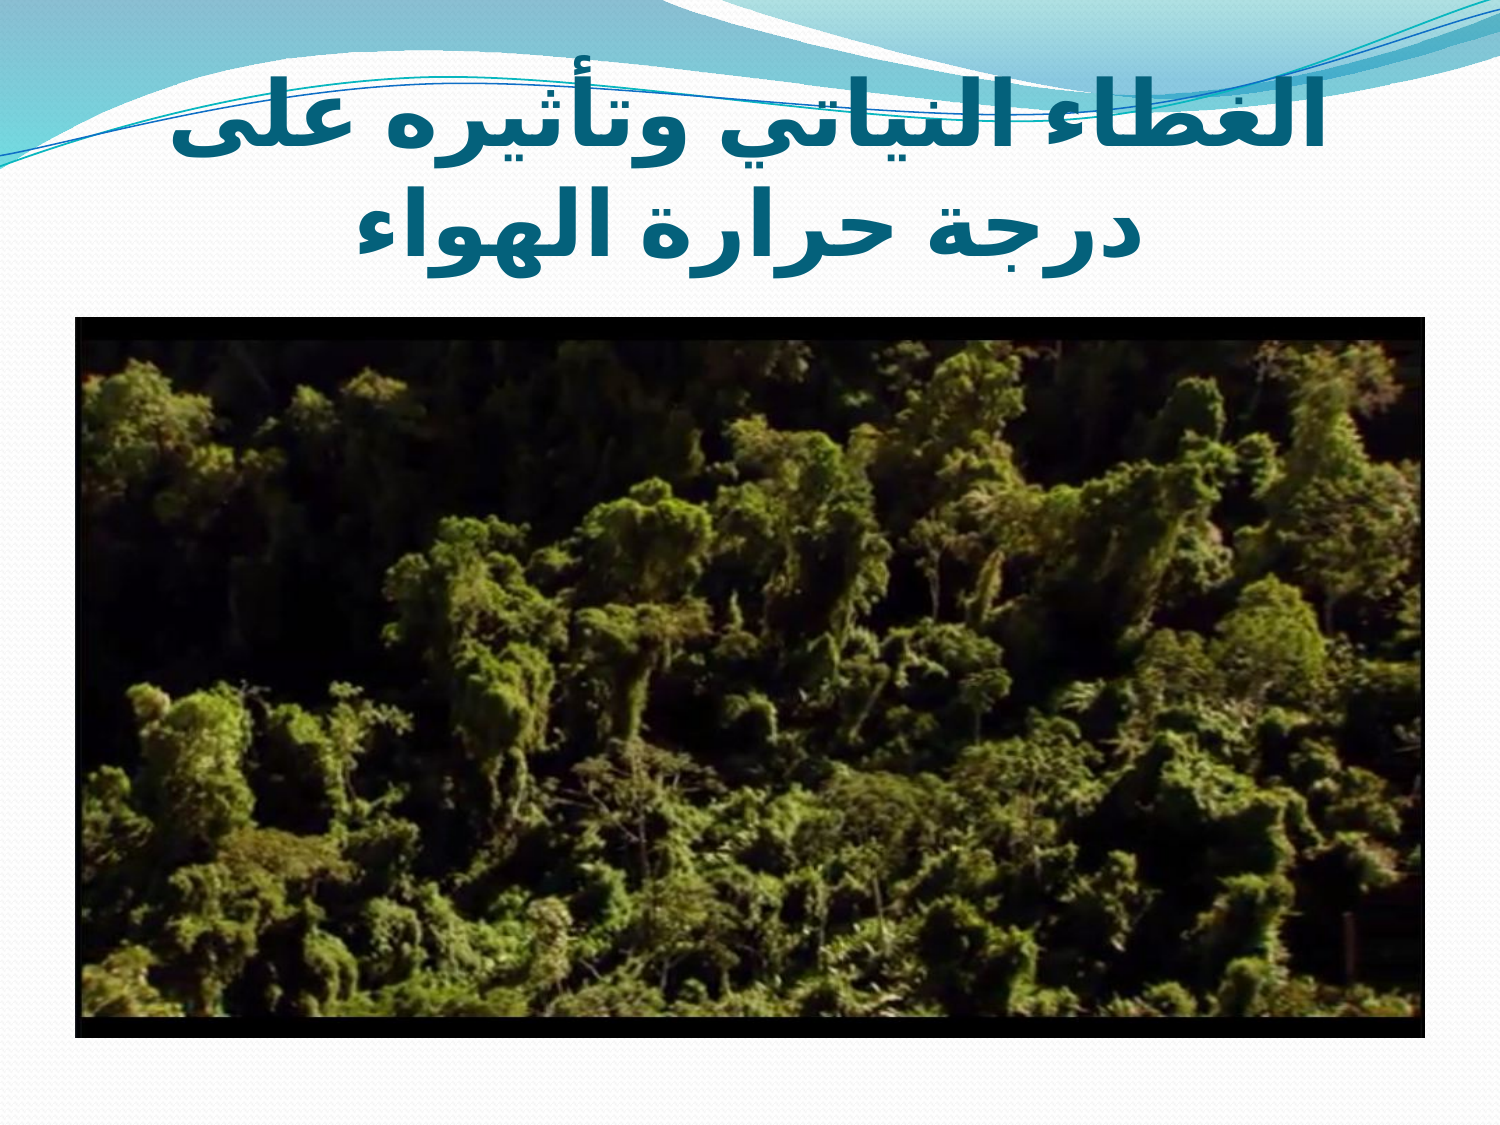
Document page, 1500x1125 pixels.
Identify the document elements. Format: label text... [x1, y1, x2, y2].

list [74, 317, 1426, 1038]
title الغطاء النياتي وتأثيره على درجة حرارة الهواء [75, 115, 1425, 275]
